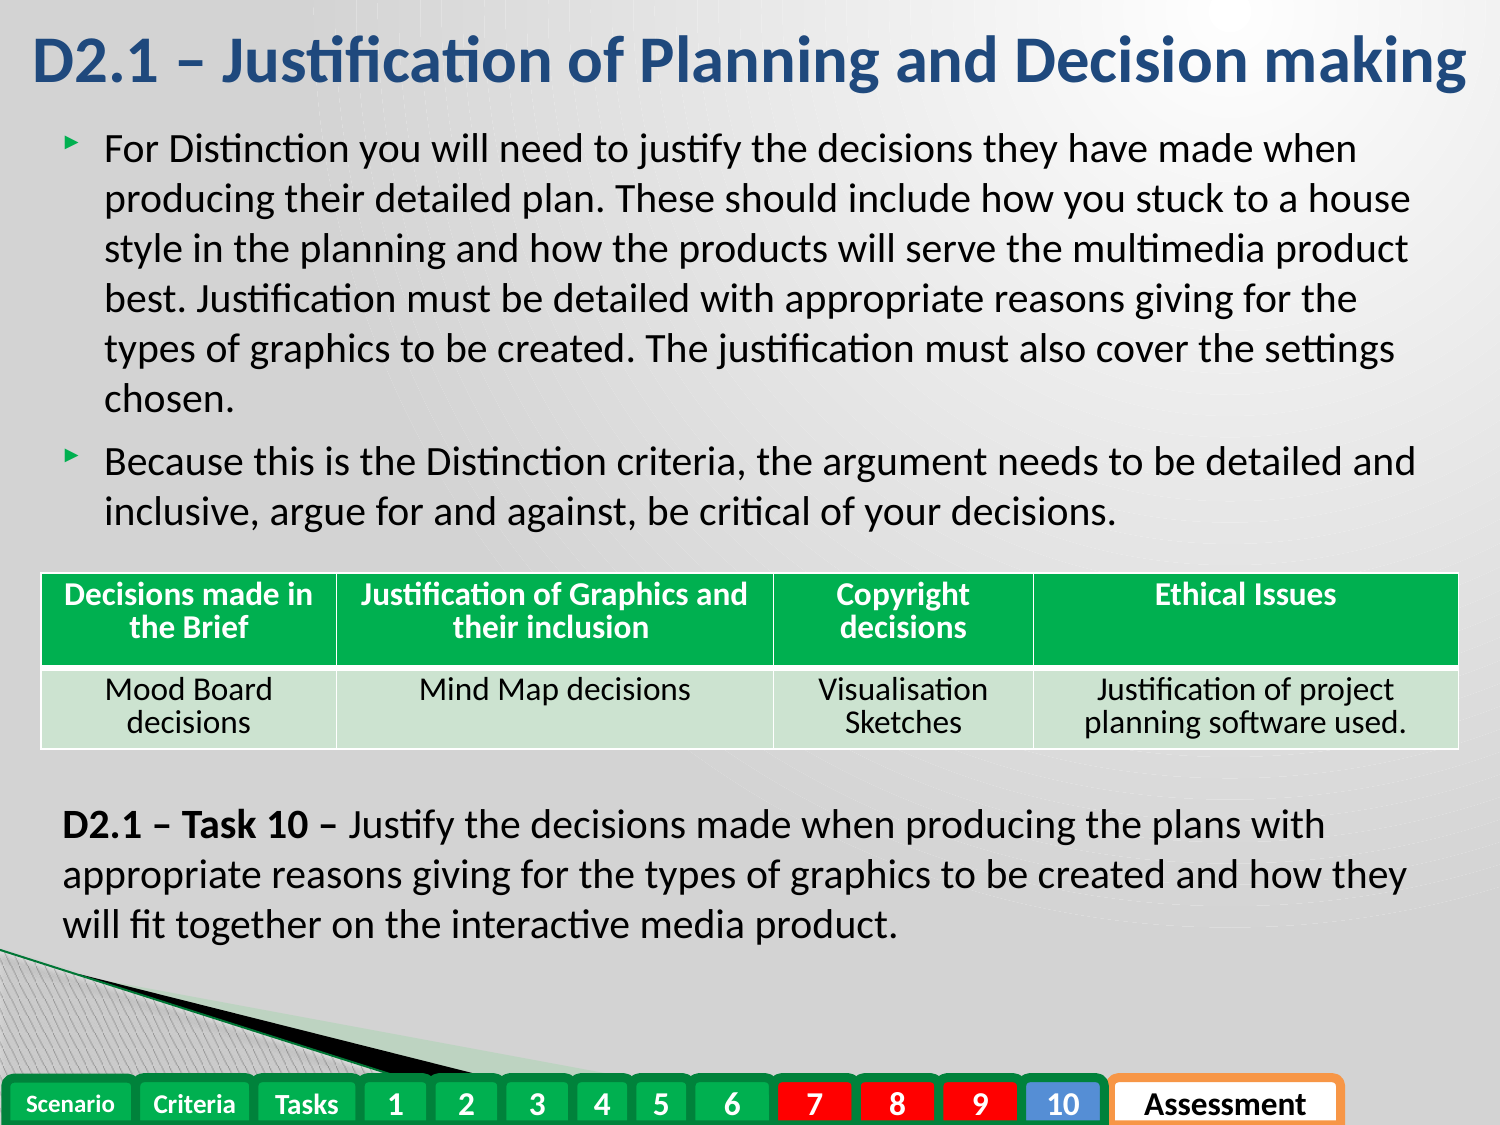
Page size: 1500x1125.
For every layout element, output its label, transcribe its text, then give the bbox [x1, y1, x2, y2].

table_header Ethical Issues [1034, 574, 1458, 665]
table_header Justification of Graphics and their inclusion [337, 574, 773, 665]
text_box D2.1 – Justification of Planning and Decision making [17, 19, 1489, 94]
table_header Decisions made in the Brief [42, 574, 336, 665]
table_cell Mood Board decisions [42, 671, 336, 748]
table_cell Mind Map decisions [337, 671, 773, 748]
table_header Copyright decisions [774, 574, 1033, 665]
table_cell Visualisation Sketches [774, 671, 1033, 748]
table_cell Justification of project planning software used. [1034, 671, 1458, 748]
list For Distinction you will need to justify the decisions they have made when producing their detailed plan. These should include how you stuck to a house style in the planning and how the products will serve the multimedia product best. Justification must be detailed with appropriate reasons giving for the types of graphics to be created. The justification must also cover the settings chosen. Because this is the Distinction criteria, the argument needs to be detailed and inclusive, argue for and against, be critical of your decisions. D2.1 – Task 10 – Justify the decisions made when producing the plans with appropriate reasons giving for the types of graphics to be created and how they will fit together on the interactive media product. [29, 113, 1471, 923]
